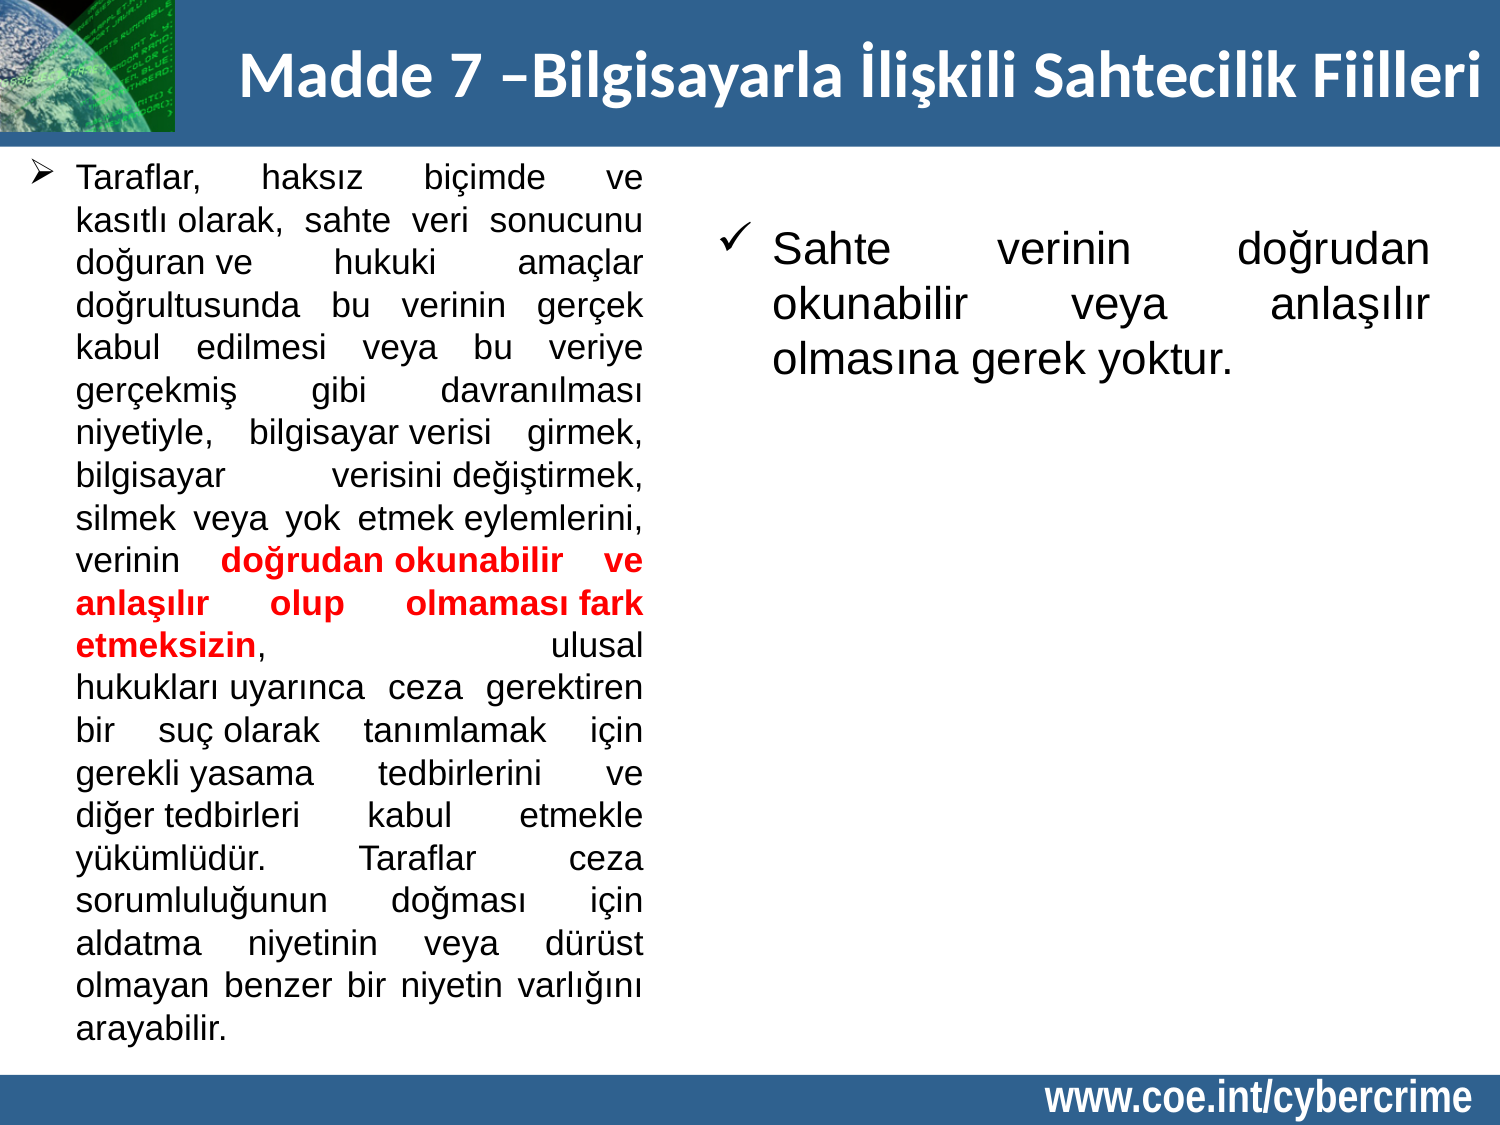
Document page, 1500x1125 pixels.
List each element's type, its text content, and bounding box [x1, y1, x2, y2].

picture [0, 0, 175, 132]
text_box Taraflar, haksız biçimde ve kasıtlı olarak, sahte veri sonucunu doğuran ve hukuki amaçlar doğrultusunda bu verinin gerçek kabul edilmesi veya bu veriye gerçekmiş gibi davranılması niyetiyle, bilgisayar verisi girmek, bilgisayar verisini değiştirmek, silmek veya yok etmek eylemlerini, verinin doğrudan okunabilir ve anlaşılır olup olmaması fark etmeksizin, ulusal hukukları uyarınca ceza gerektiren bir suç olarak tanımlamak için gerekli yasama tedbirlerini ve diğer tedbirleri kabul etmekle yükümlüdür. Taraflar ceza sorumluluğunun doğması için aldatma niyetinin veya dürüst olmayan benzer bir niyetin varlığını arayabilir. [13, 146, 659, 1055]
text_box Madde 7 –Bilgisayarla İlişkili Sahtecilik Fiilleri [0, 0, 1500, 149]
text_box Sahte verinin doğrudan okunabilir veya anlaşılır olmasına gerek yoktur. [701, 211, 1447, 392]
text_box [0, 1073, 1030, 1125]
text_box www.coe.int/cybercrime [1030, 1059, 1500, 1125]
